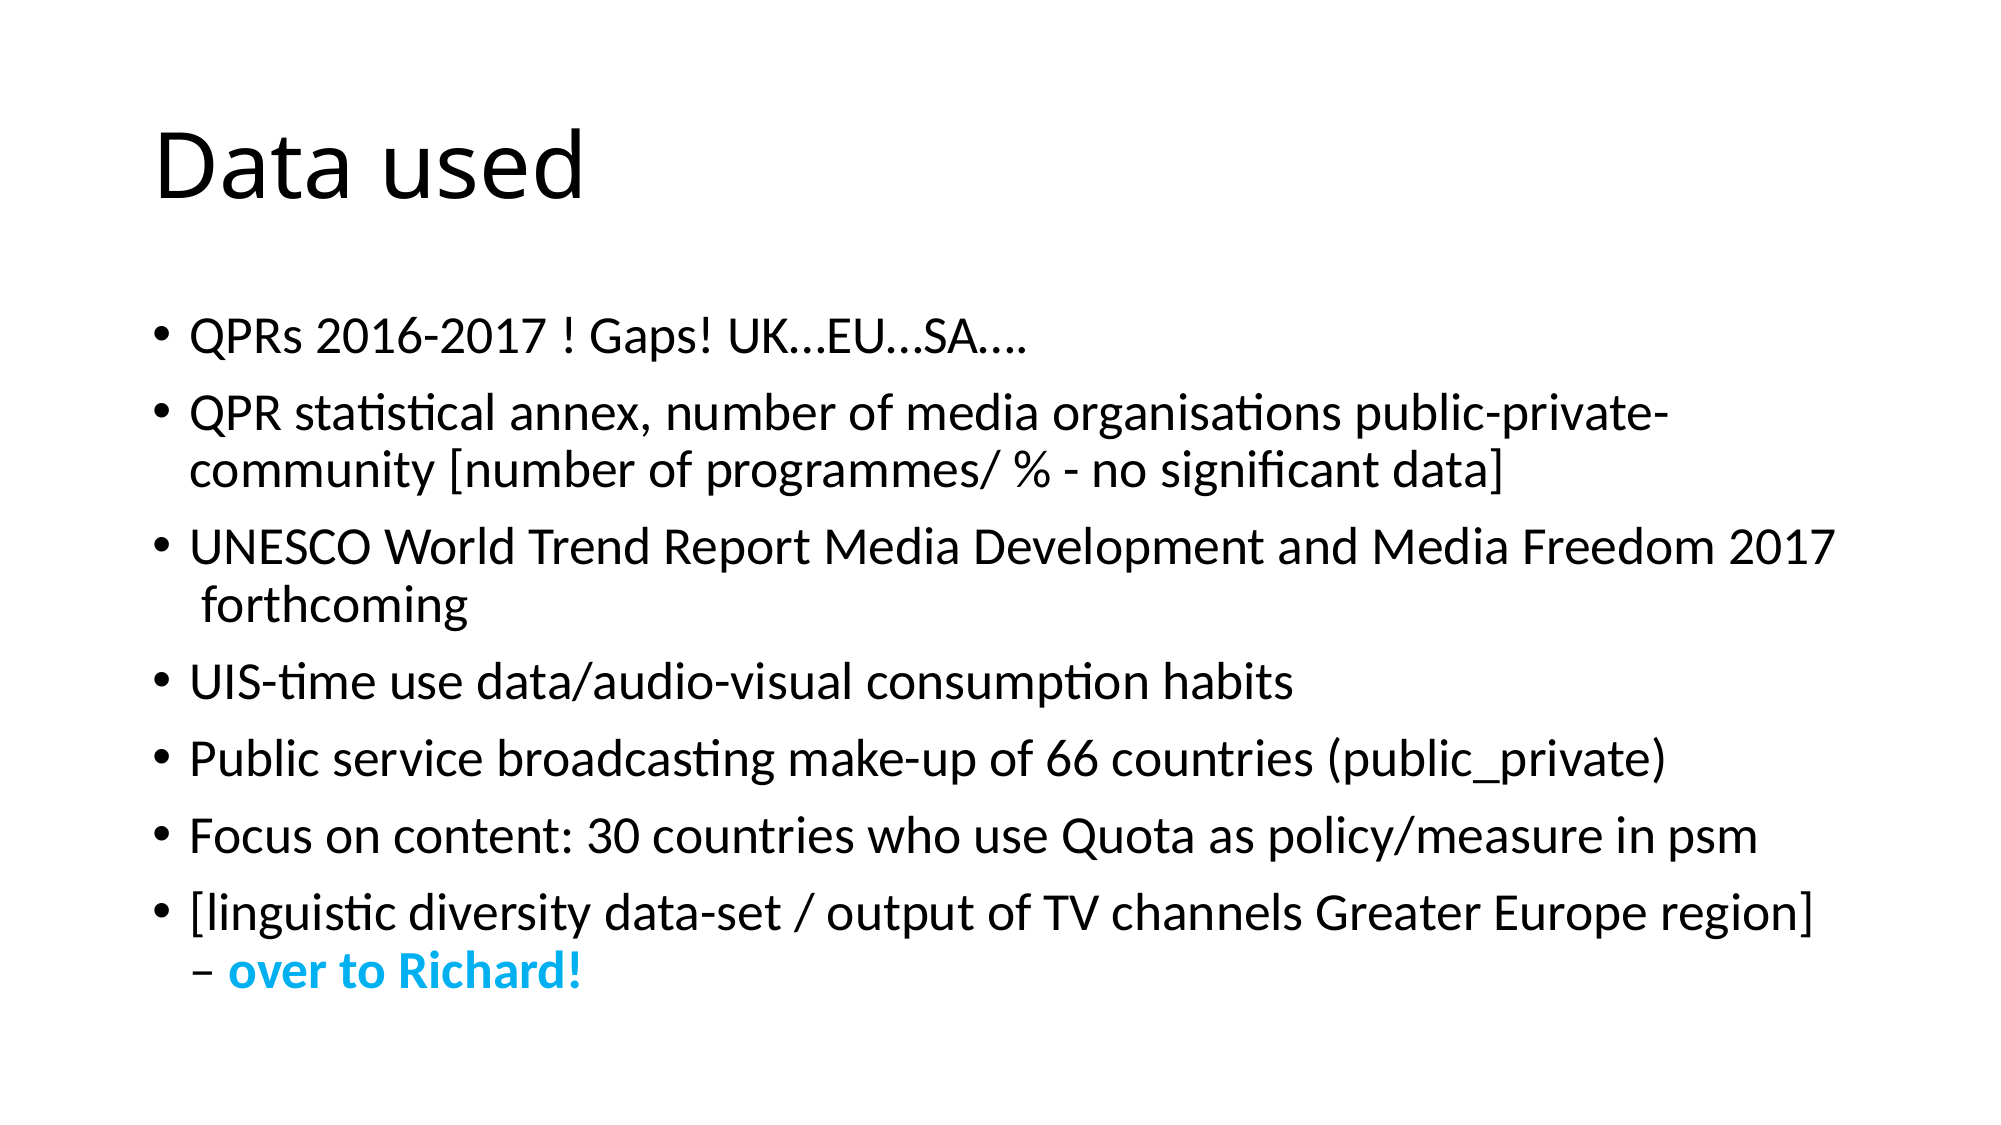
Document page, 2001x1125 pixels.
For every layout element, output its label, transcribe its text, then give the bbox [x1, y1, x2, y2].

title Data used [137, 59, 1863, 278]
list QPRs 2016-2017 ! Gaps! UK…EU…SA…. QPR statistical annex, number of media organisations public-private-community [number of programmes/ % - no significant data] UNESCO World Trend Report Media Development and Media Freedom 2017 forthcoming UIS-time use data/audio-visual consumption habits Public service broadcasting make-up of 66 countries (public_private) Focus on content: 30 countries who use Quota as policy/measure in psm [linguistic diversity data-set / output of TV channels Greater Europe region] – over to Richard! [137, 299, 1863, 1014]
